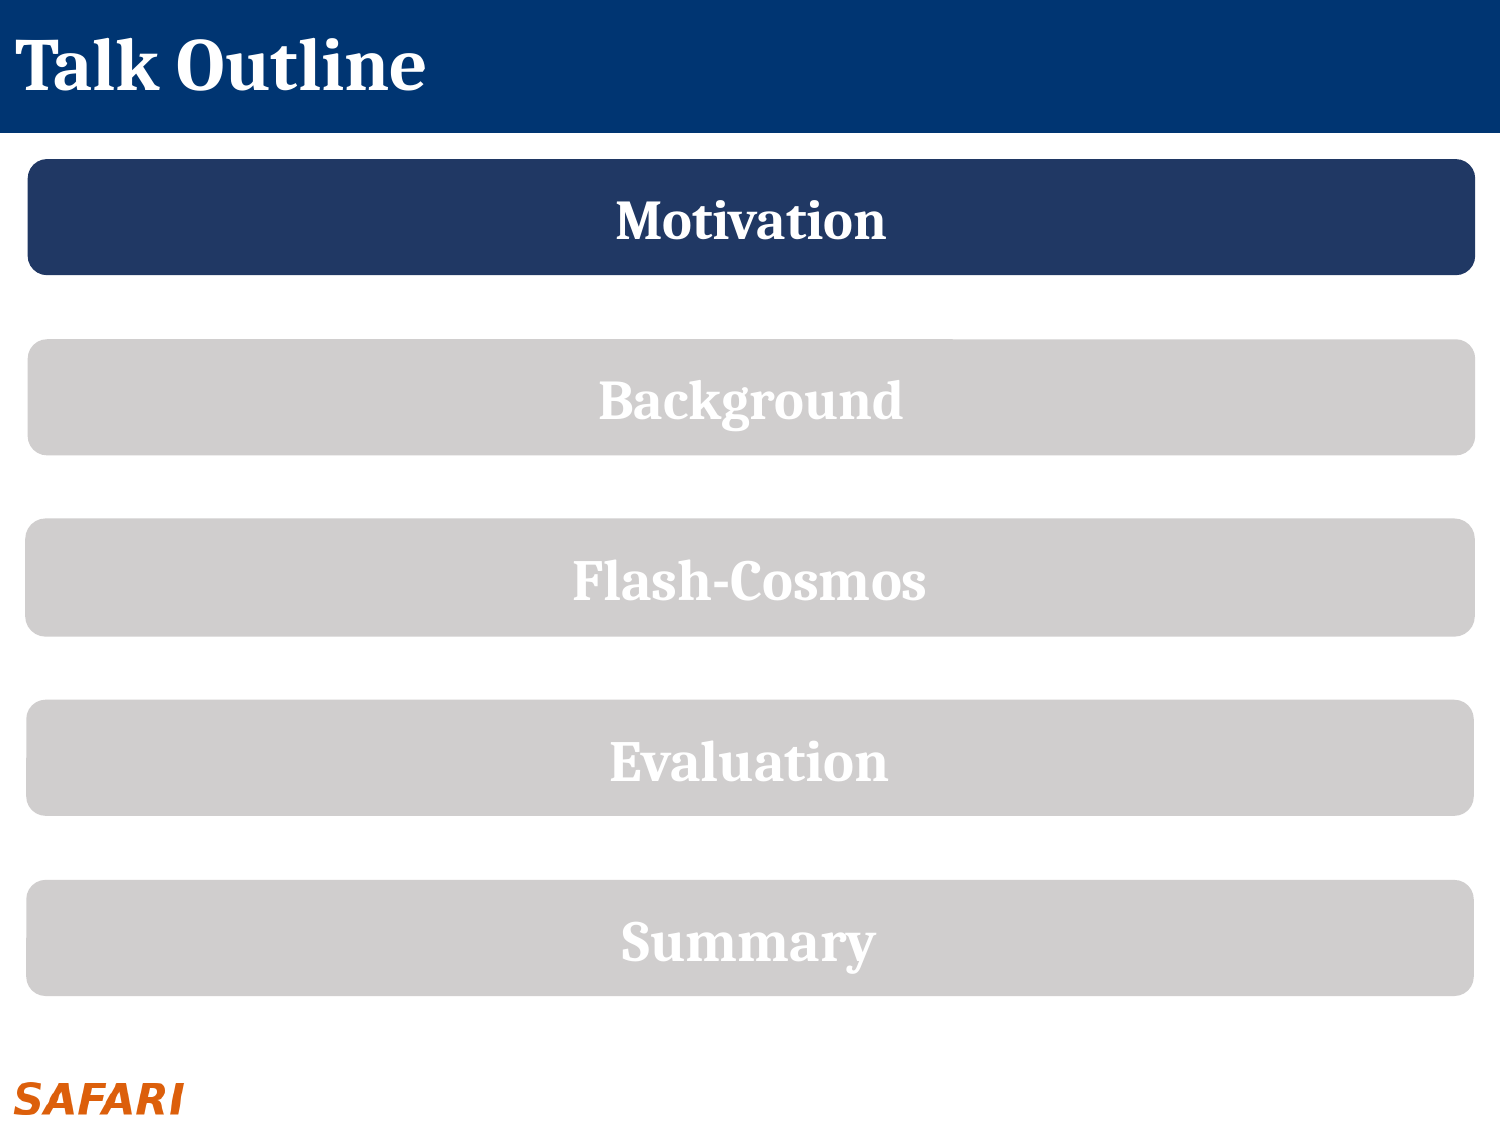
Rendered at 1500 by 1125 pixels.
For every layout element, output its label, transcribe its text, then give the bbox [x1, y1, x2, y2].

title Talk Outline [0, 0, 1500, 133]
text_box Background [26, 338, 1477, 457]
text_box Flash-Cosmos [25, 518, 1475, 637]
text_box Summary [25, 878, 1475, 998]
text_box Motivation [26, 158, 1477, 277]
text_box Evaluation [25, 698, 1475, 817]
picture [12, 1073, 190, 1125]
